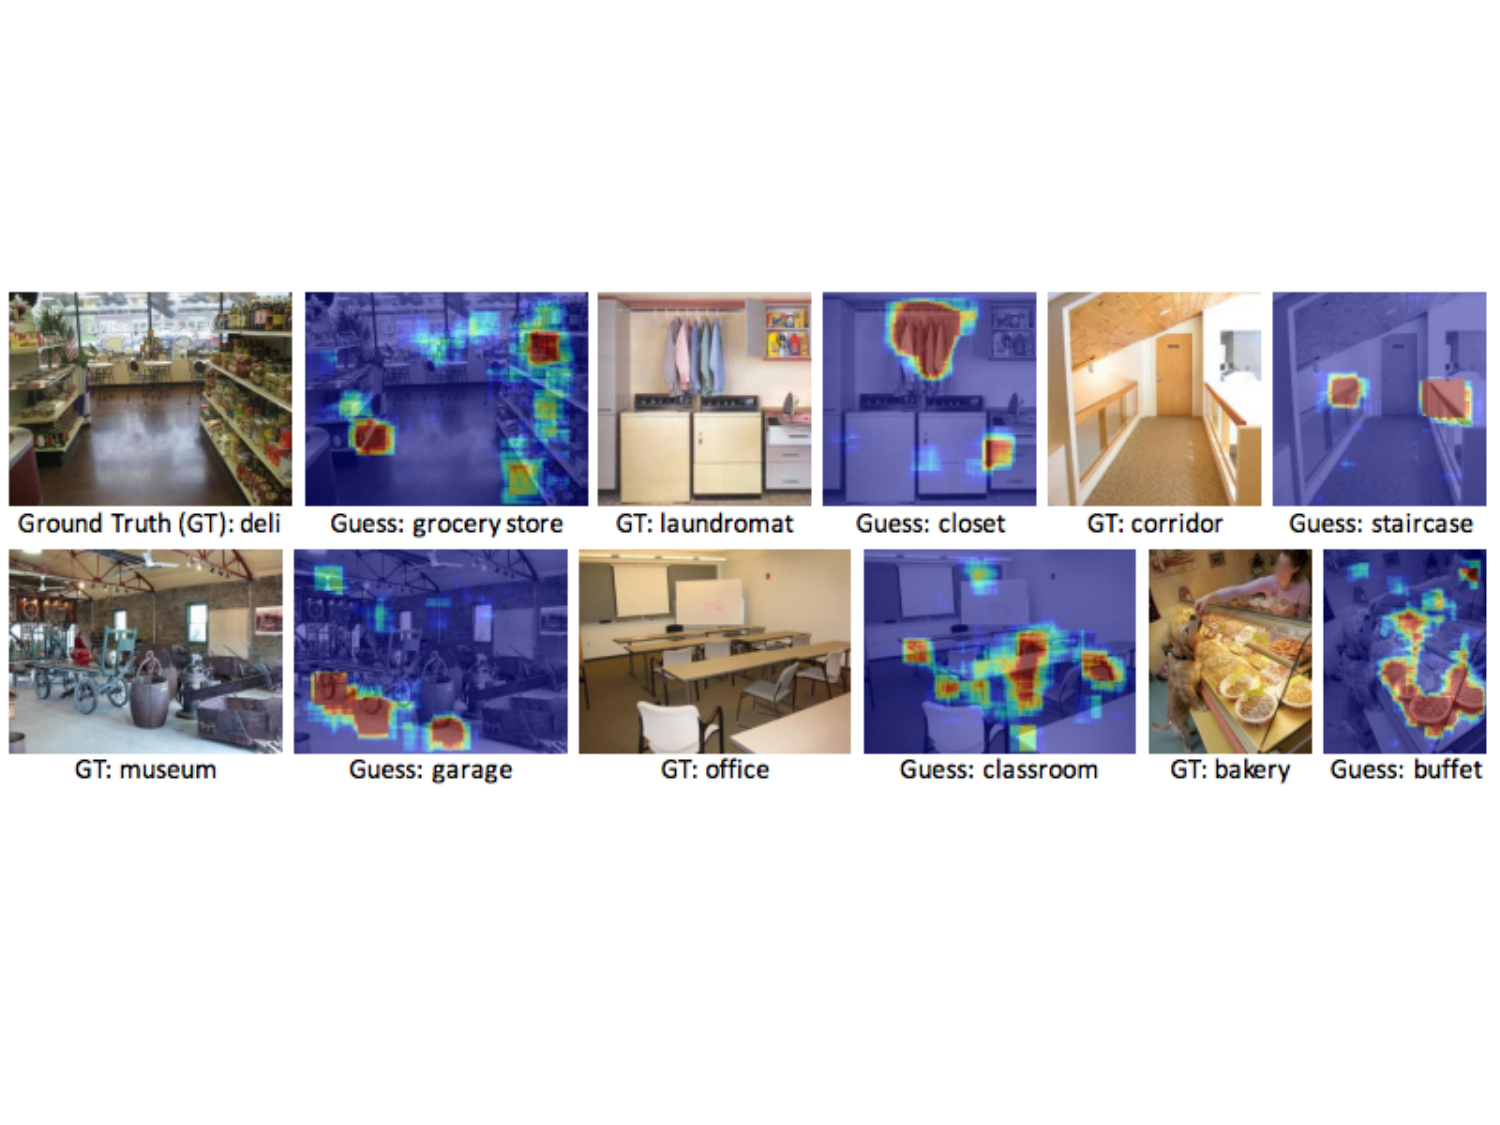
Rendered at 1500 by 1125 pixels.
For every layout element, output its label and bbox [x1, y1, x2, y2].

picture [0, 285, 1500, 791]
